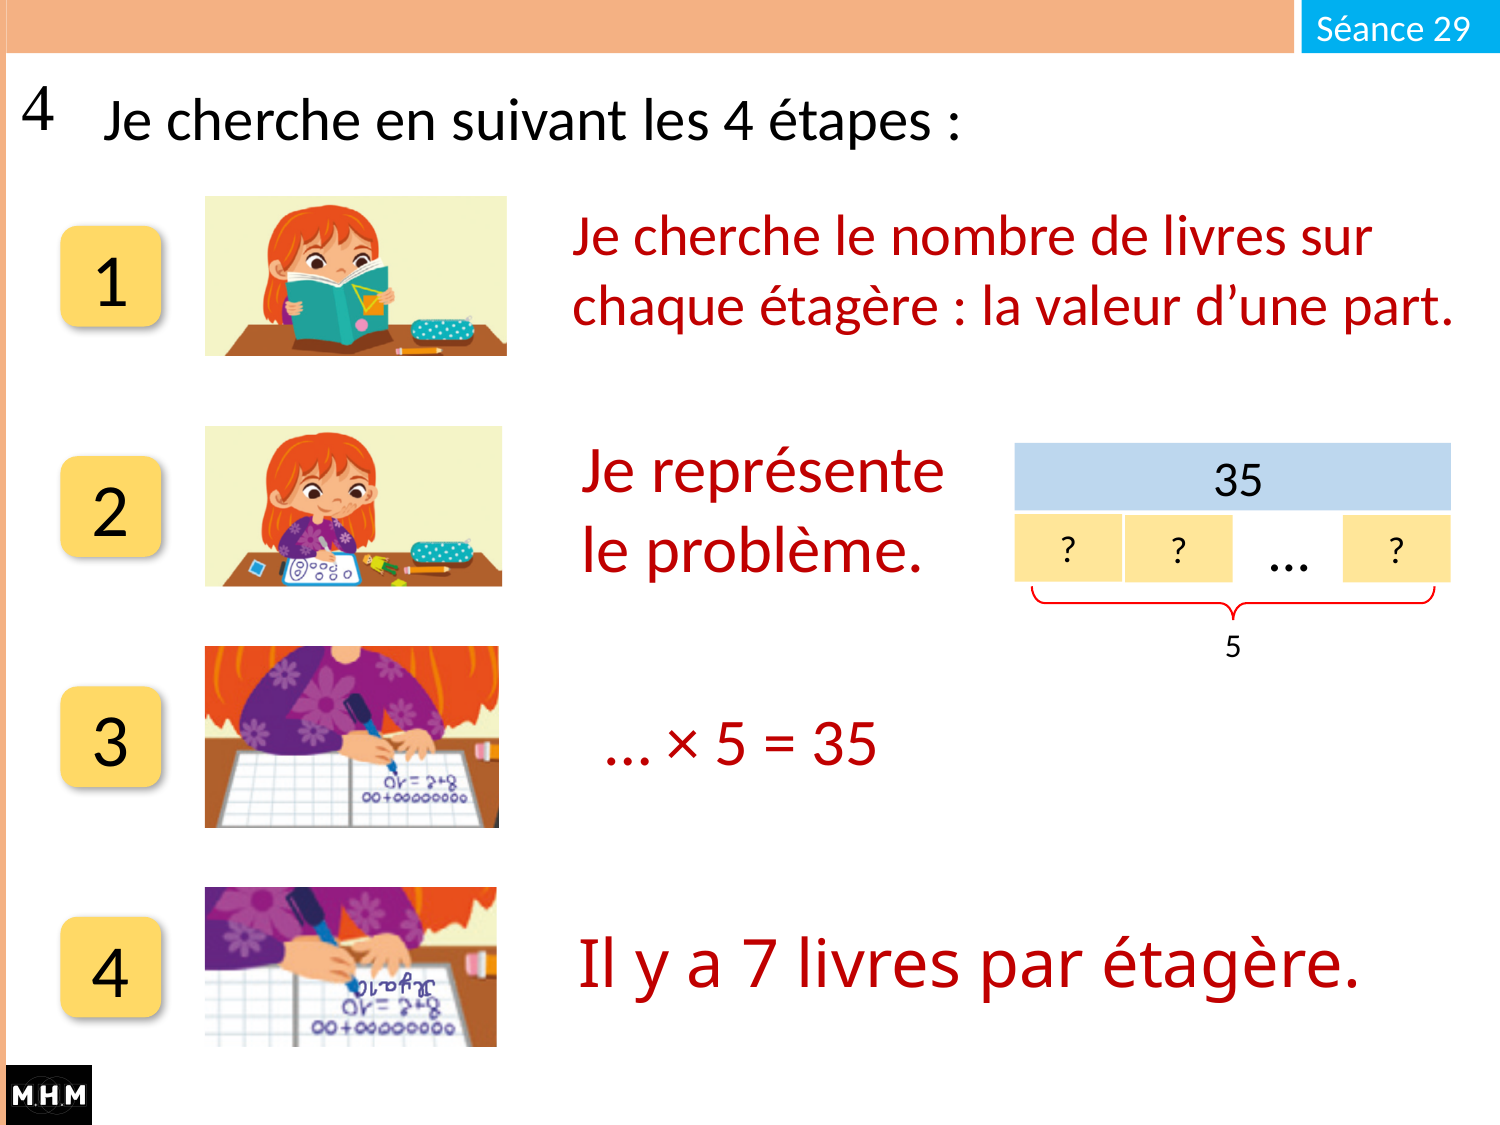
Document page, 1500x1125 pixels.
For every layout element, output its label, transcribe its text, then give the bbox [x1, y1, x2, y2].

text_box … × 5 = 35 [575, 691, 1427, 786]
text_box 1 [59, 224, 163, 328]
picture [6, 1065, 92, 1125]
text_box Je cherche le nombre de livres sur chaque étagère : la valeur d’une part. [558, 189, 1494, 345]
picture [204, 887, 497, 1047]
text_box 3 [59, 685, 163, 789]
text_box 2 [59, 455, 163, 558]
text_box 4 [59, 915, 163, 1019]
picture [204, 426, 503, 587]
text_box Je représente le problème. [566, 418, 1418, 593]
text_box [1014, 442, 1452, 678]
text_box Il y a 7 livres par étagère. [563, 913, 1415, 1009]
title Je cherche en suivant les 4 étapes : [88, 35, 1382, 161]
picture [204, 646, 499, 828]
picture [204, 196, 515, 356]
